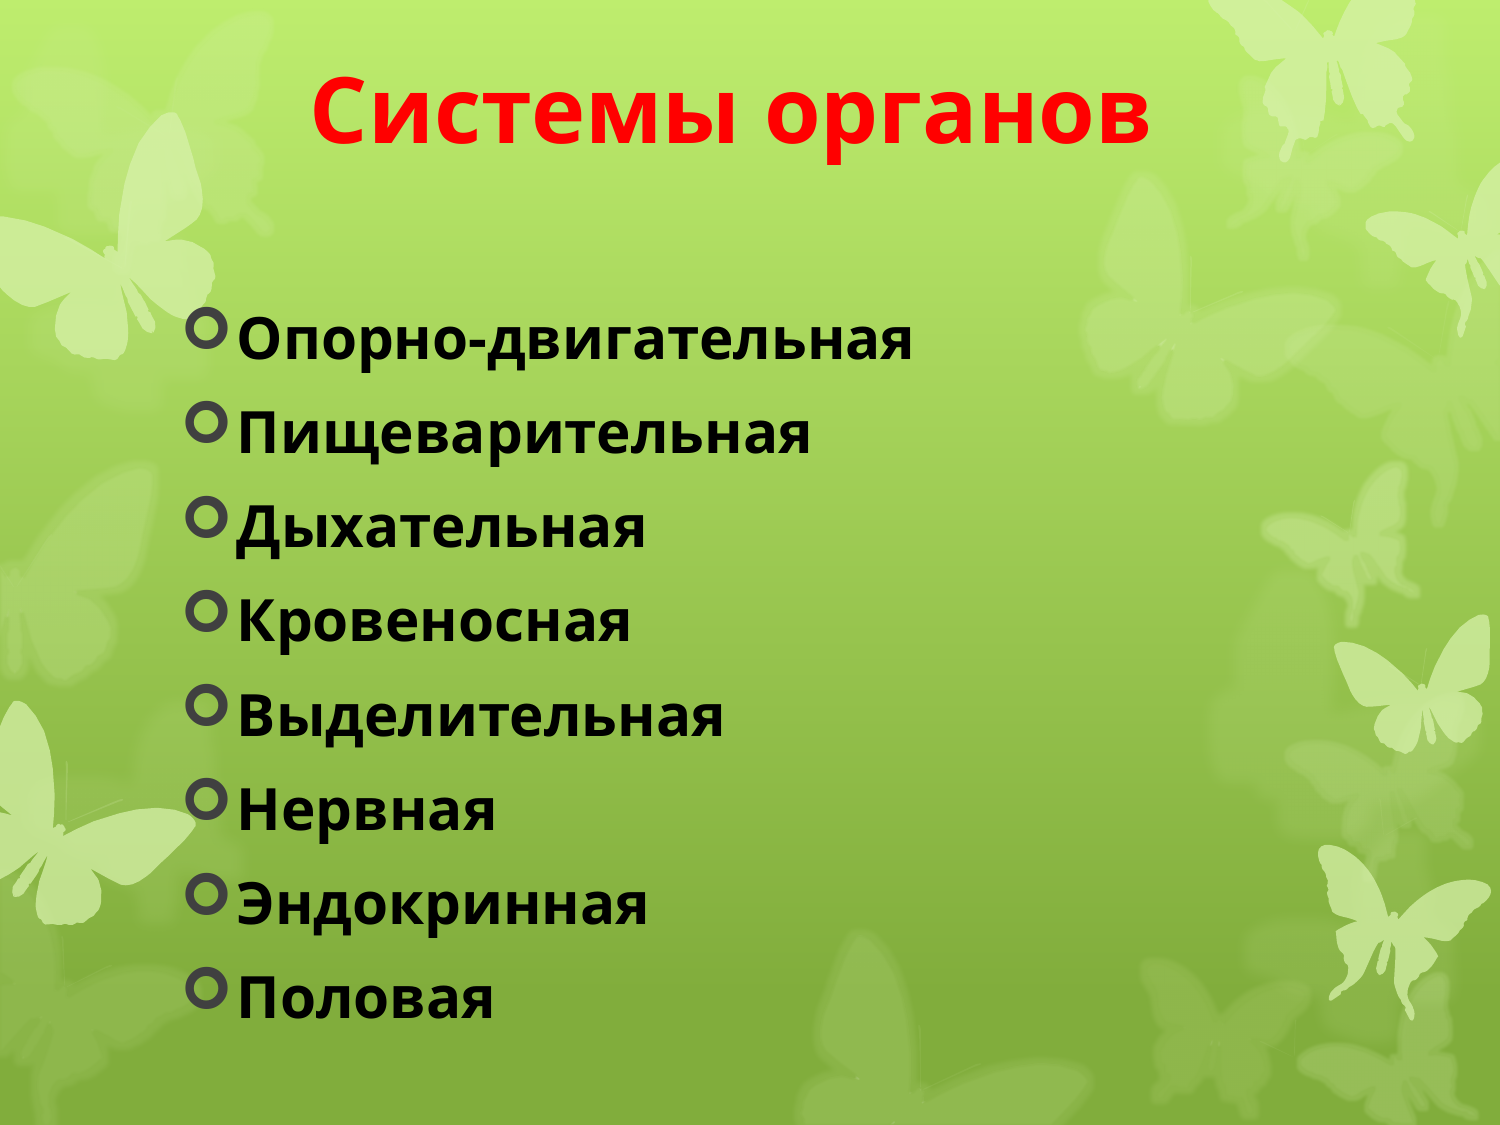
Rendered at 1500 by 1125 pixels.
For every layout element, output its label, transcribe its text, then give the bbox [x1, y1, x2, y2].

list Опорно-двигательная Пищеварительная Дыхательная Кровеносная Выделительная Нервная Эндокринная Половая [165, 296, 1335, 1035]
title Системы органов [159, 30, 1329, 183]
